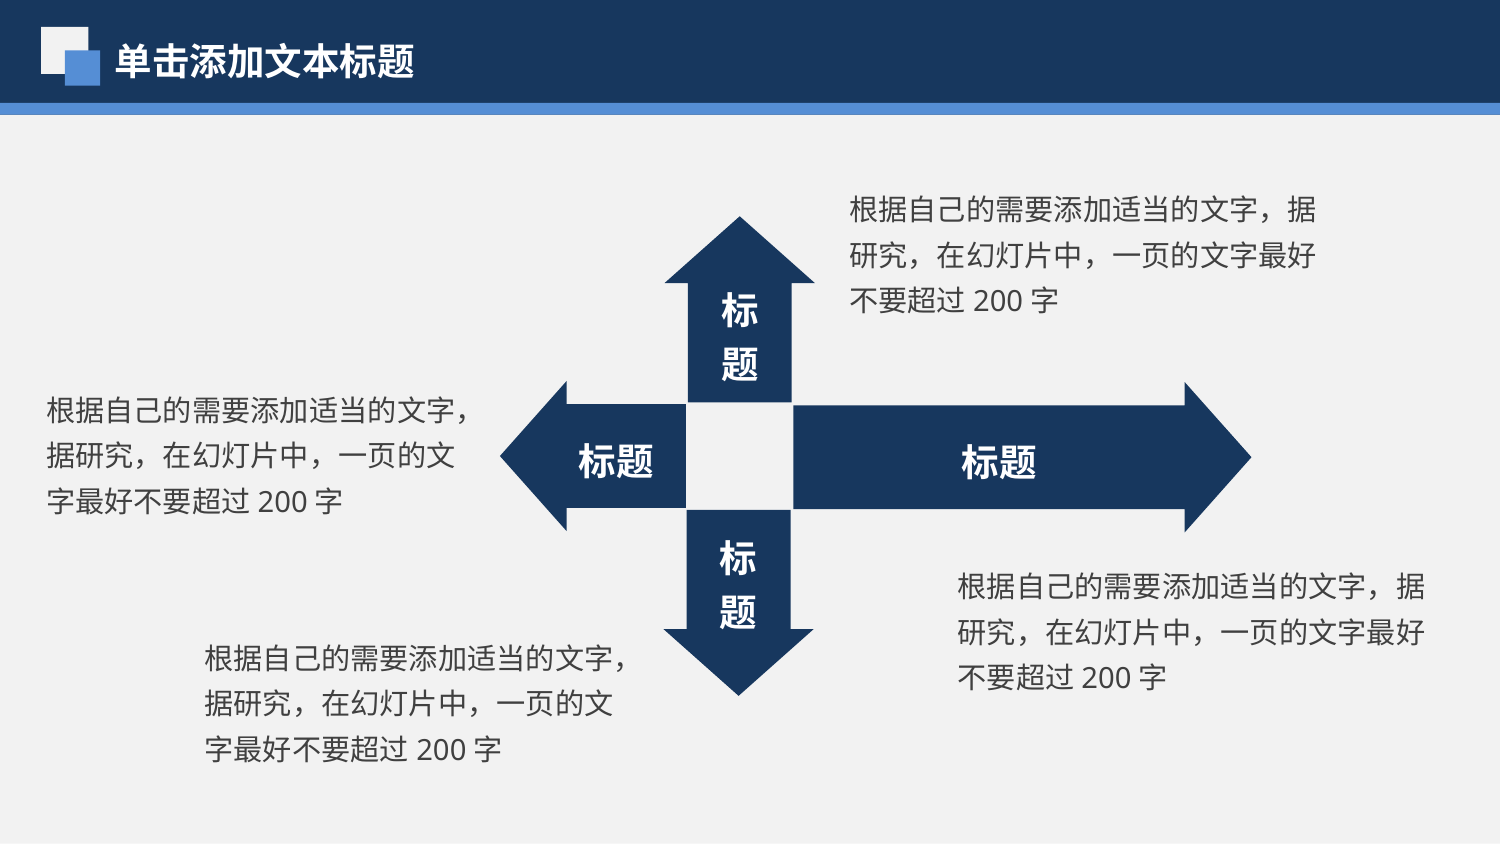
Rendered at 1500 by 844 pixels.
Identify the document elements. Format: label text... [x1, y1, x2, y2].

text_box [63, 48, 102, 88]
text_box 根据自己的需要添加适当的文字，据研究，在幻灯片中，一页的文字最好不要超过200字 [832, 172, 1335, 326]
text_box 标题 [664, 216, 815, 403]
text_box 根据自己的需要添加适当的文字，据研究，在幻灯片中，一页的文字最好不要超过200字 [29, 373, 490, 527]
text_box [39, 25, 91, 76]
text_box [0, 0, 1500, 101]
text_box 根据自己的需要添加适当的文字，据研究，在幻灯片中，一页的文字最好不要超过200字 [940, 549, 1443, 703]
text_box [0, 101, 1500, 117]
text_box 根据自己的需要添加适当的文字，据研究，在幻灯片中，一页的文字最好不要超过200字 [187, 621, 649, 775]
text_box 单击添加文本标题 [100, 30, 479, 91]
text_box 标题 [499, 380, 686, 532]
text_box 标题 [663, 509, 814, 696]
text_box 标题 [793, 382, 1252, 533]
